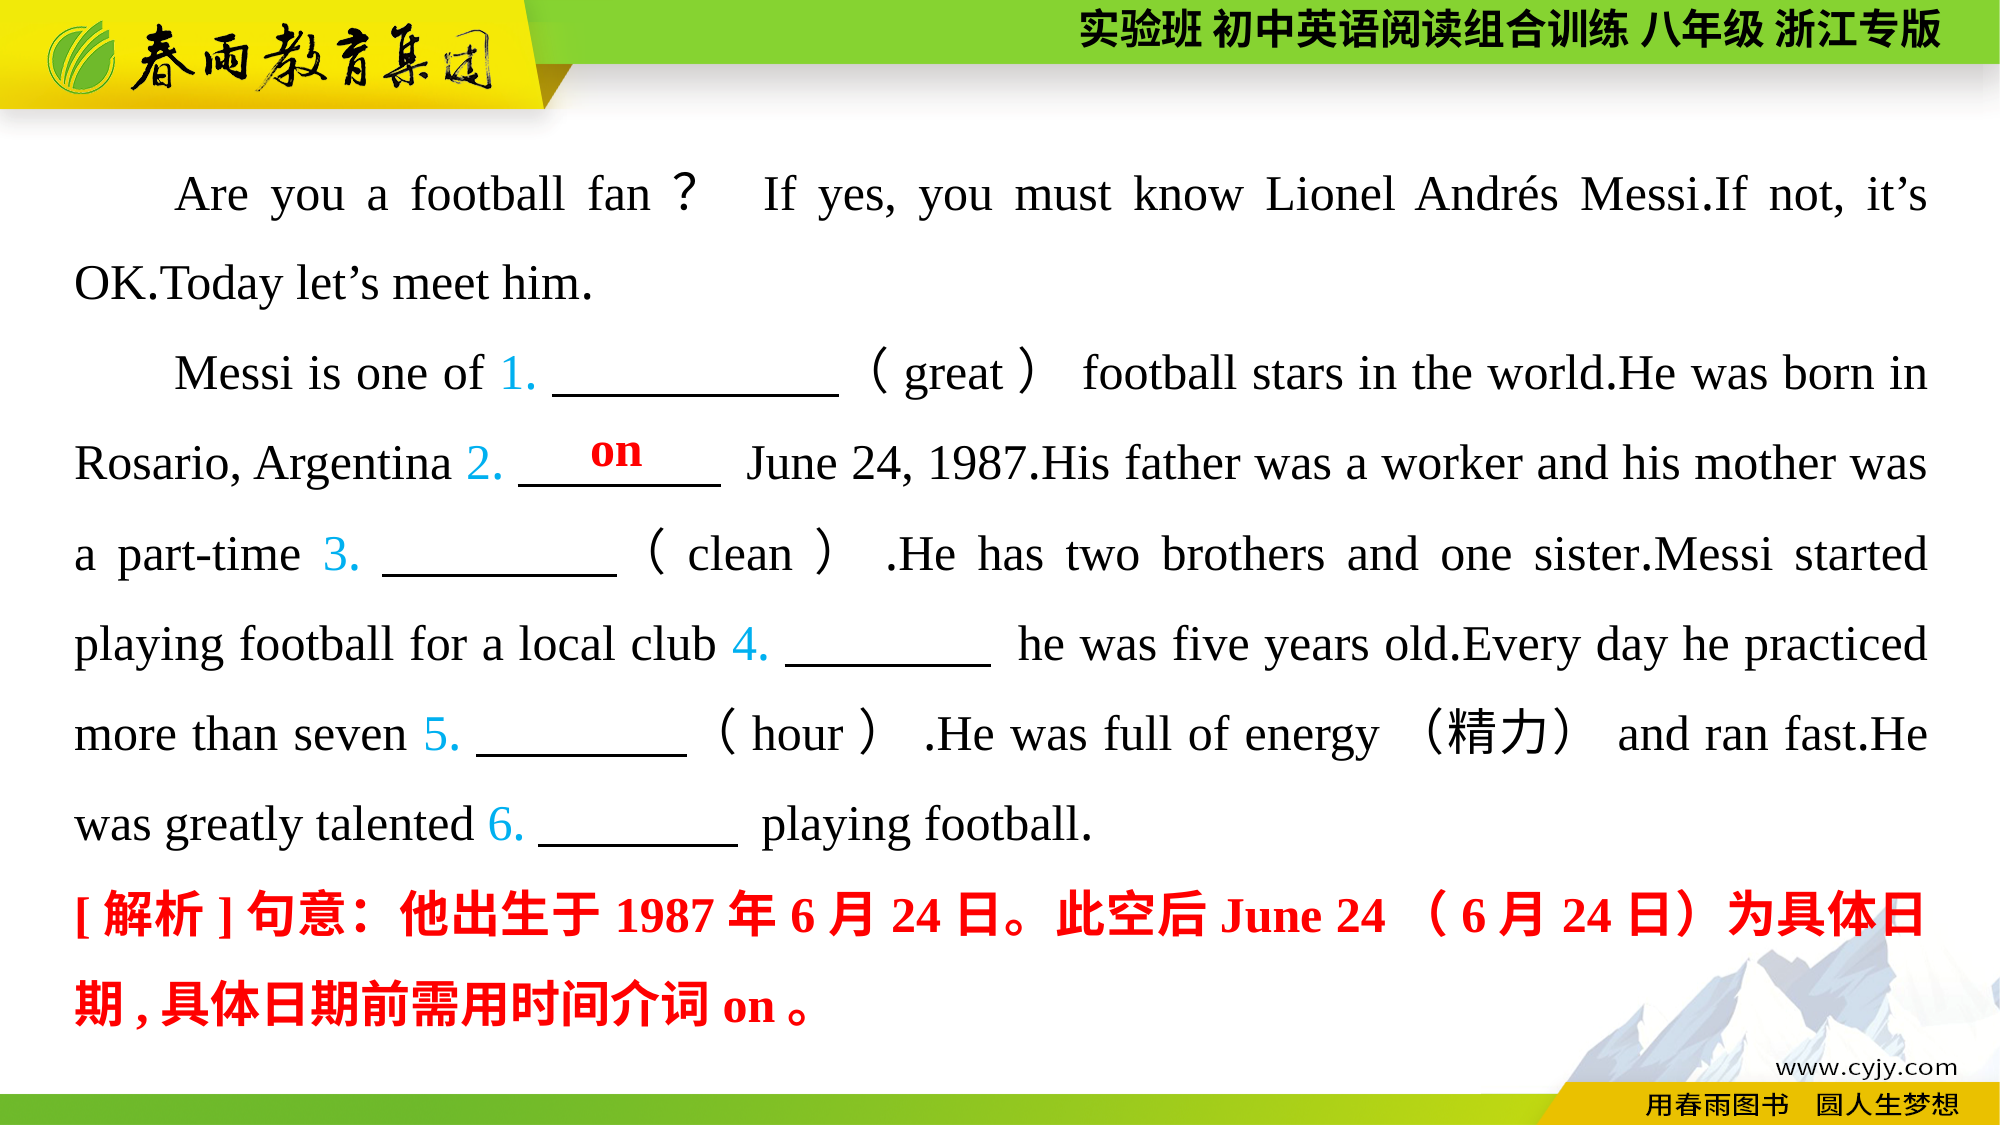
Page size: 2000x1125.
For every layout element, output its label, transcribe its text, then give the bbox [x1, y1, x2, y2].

list Are you a football fan？ If yes, you must know Lionel Andrés Messi.If not, it’s OK.Today let’s meet him. Messi is one of 1. （great）football stars in the world.He was born in Rosario, Argentina 2. June 24, 1987.His father was a worker and his mother was a part-time 3. （clean）.He has two brothers and one sister.Messi started playing football for a local club 4. he was five years old.Every day he practiced more than seven 5. （hour）.He was full of energy（精力）and ran fast.He was greatly talented 6. playing football. [59, 122, 1944, 865]
text_box [解析]句意：他出生于1987年6月24日。此空后June 24（6月24日）为具体日期,具体日期前需用时间介词on。 [59, 865, 1944, 1040]
picture [0, 0, 2000, 1125]
text_box on [575, 408, 658, 484]
